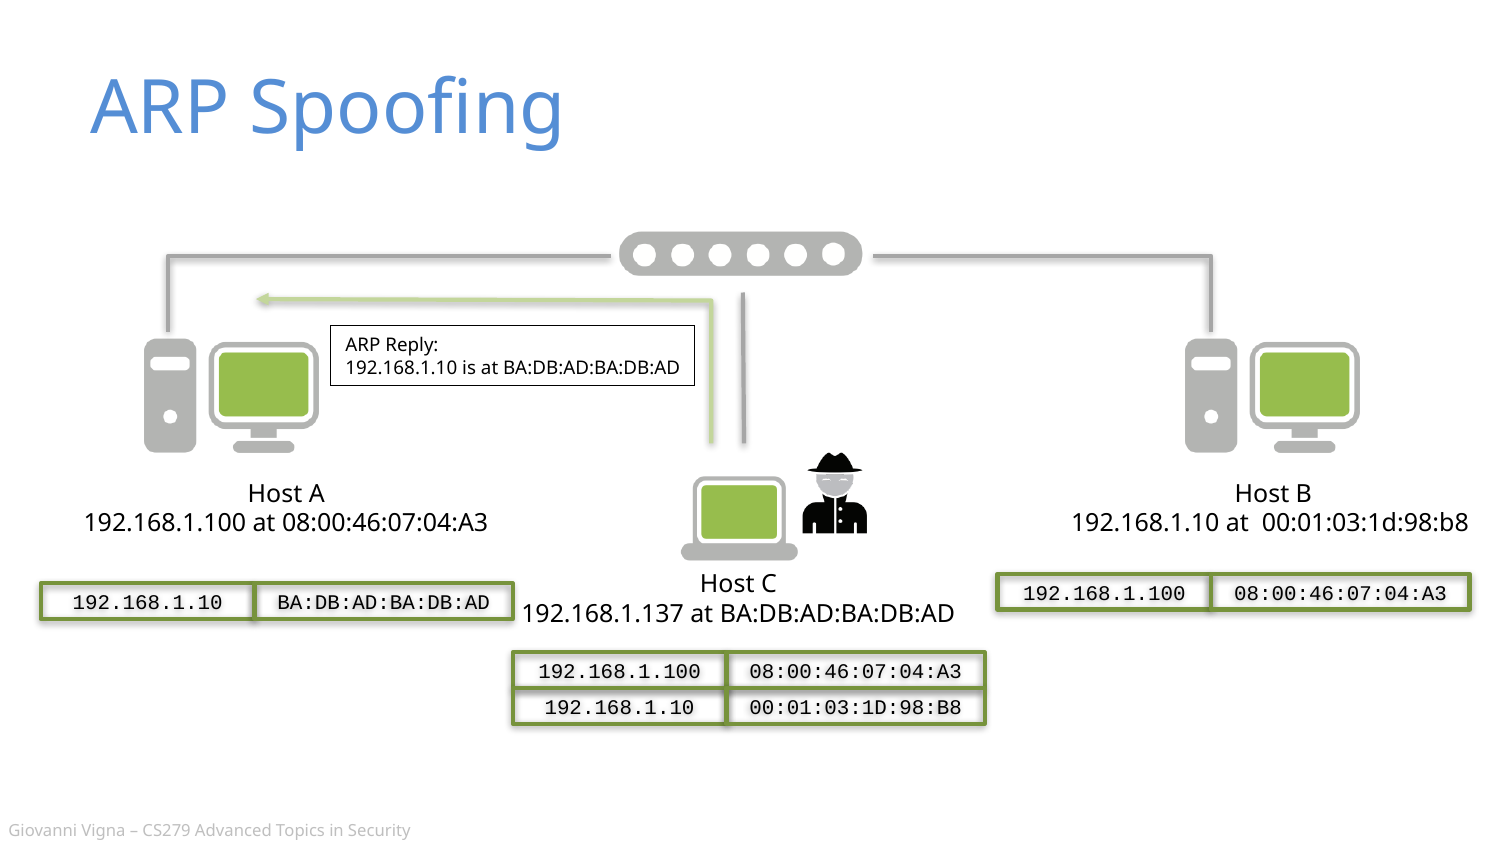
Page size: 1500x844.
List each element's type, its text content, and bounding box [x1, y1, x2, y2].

text_box [255, 292, 714, 444]
text_box 192.168.1.100 [511, 650, 723, 685]
picture [1161, 327, 1382, 470]
text_box [880, 254, 1213, 325]
text_box BA:DB:AD:BA:DB:AD [252, 581, 515, 621]
text_box 192.168.1.10 [39, 581, 251, 621]
text_box 192.168.1.10 [511, 686, 723, 726]
picture [665, 443, 874, 572]
text_box Host C 192.168.1.137 at BA:DB:AD:BA:DB:AD [435, 561, 1042, 635]
text_box 08:00:46:07:04:A3 [724, 650, 987, 686]
picture [611, 212, 875, 293]
title ARP Spoofing [75, 33, 1425, 175]
text_box ARP Reply: 192.168.1.10 is at BA:DB:AD:BA:DB:AD [339, 325, 695, 386]
text_box 192.168.1.100 [995, 572, 1208, 612]
text_box 08:00:46:07:04:A3 [1209, 572, 1472, 612]
text_box 00:01:03:1D:98:B8 [724, 686, 987, 726]
text_box Host A 192.168.1.100 at 08:00:46:07:04:A3 [48, 470, 524, 544]
text_box Host B 192.168.1.10 at 00:01:03:1d:98:b8 [1041, 470, 1500, 544]
picture [121, 327, 341, 470]
text_box [166, 254, 606, 325]
